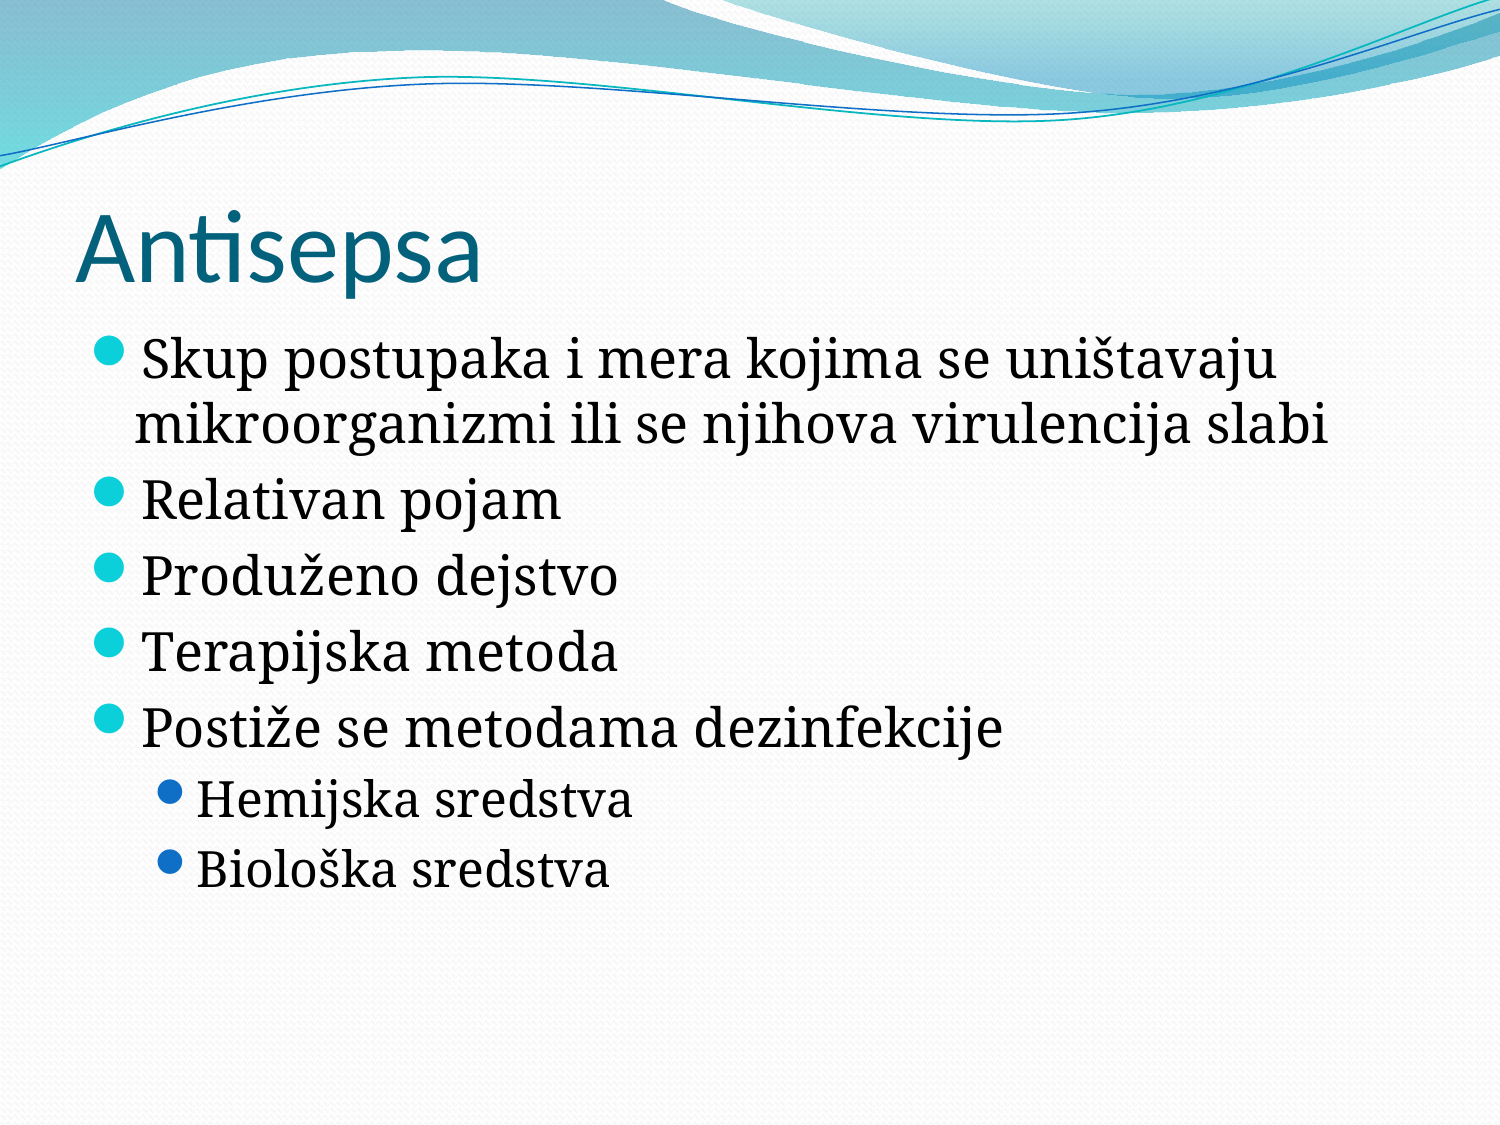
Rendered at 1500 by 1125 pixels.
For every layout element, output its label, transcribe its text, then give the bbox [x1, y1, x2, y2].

list Skup postupaka i mera kojima se uništavaju mikroorganizmi ili se njihova virulencija slabi Relativan pojam Produženo dejstvo Terapijska metoda Postiže se metodama dezinfekcije Hemijska sredstva Biološka sredstva [75, 317, 1425, 1038]
title Antisepsa [75, 115, 1425, 303]
